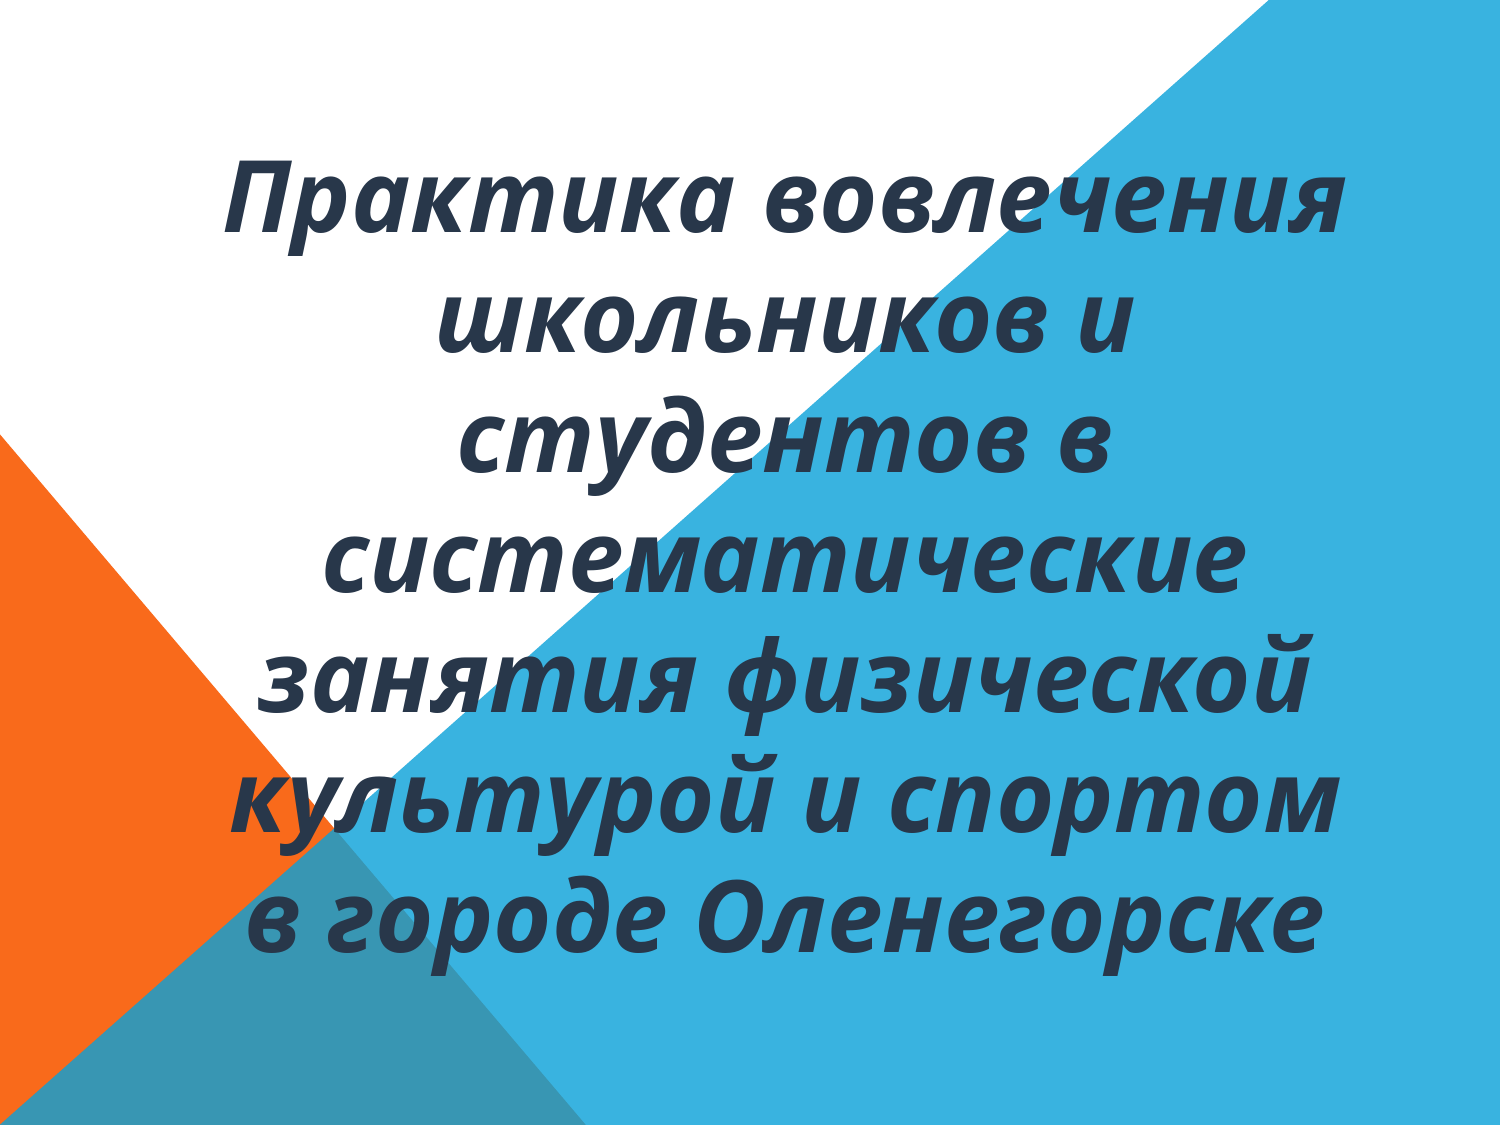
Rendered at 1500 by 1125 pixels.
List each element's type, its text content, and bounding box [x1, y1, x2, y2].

text_box Практика вовлечения школьников и студентов в систематические занятия физической культурой и спортом в городе Оленегорске [194, 125, 1376, 980]
